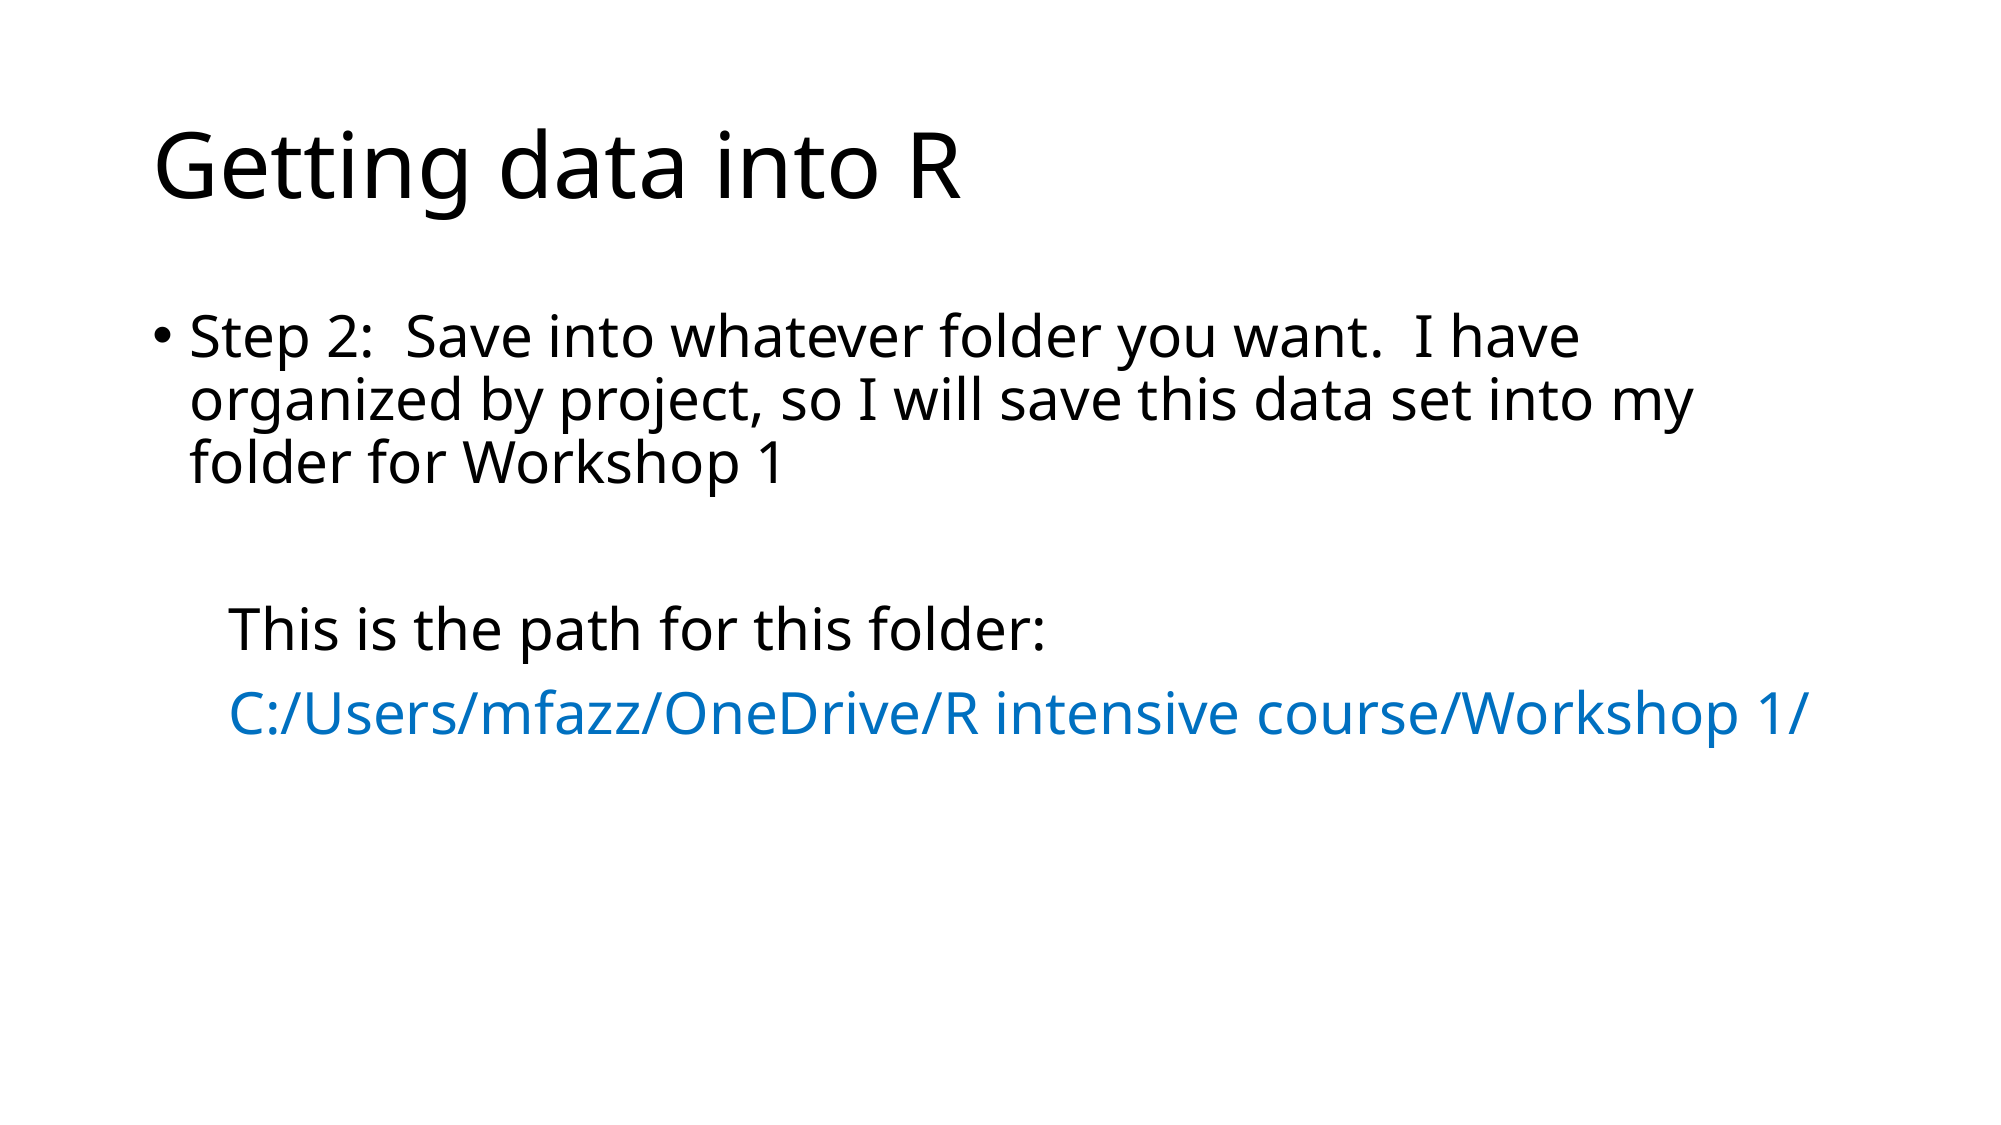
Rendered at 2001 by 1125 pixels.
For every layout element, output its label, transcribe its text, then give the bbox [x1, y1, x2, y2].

title Getting data into R [137, 59, 1863, 278]
list Step 2: Save into whatever folder you want. I have organized by project, so I will save this data set into my folder for Workshop 1 This is the path for this folder: C:/Users/mfazz/OneDrive/R intensive course/Workshop 1/ [137, 299, 1863, 1014]
